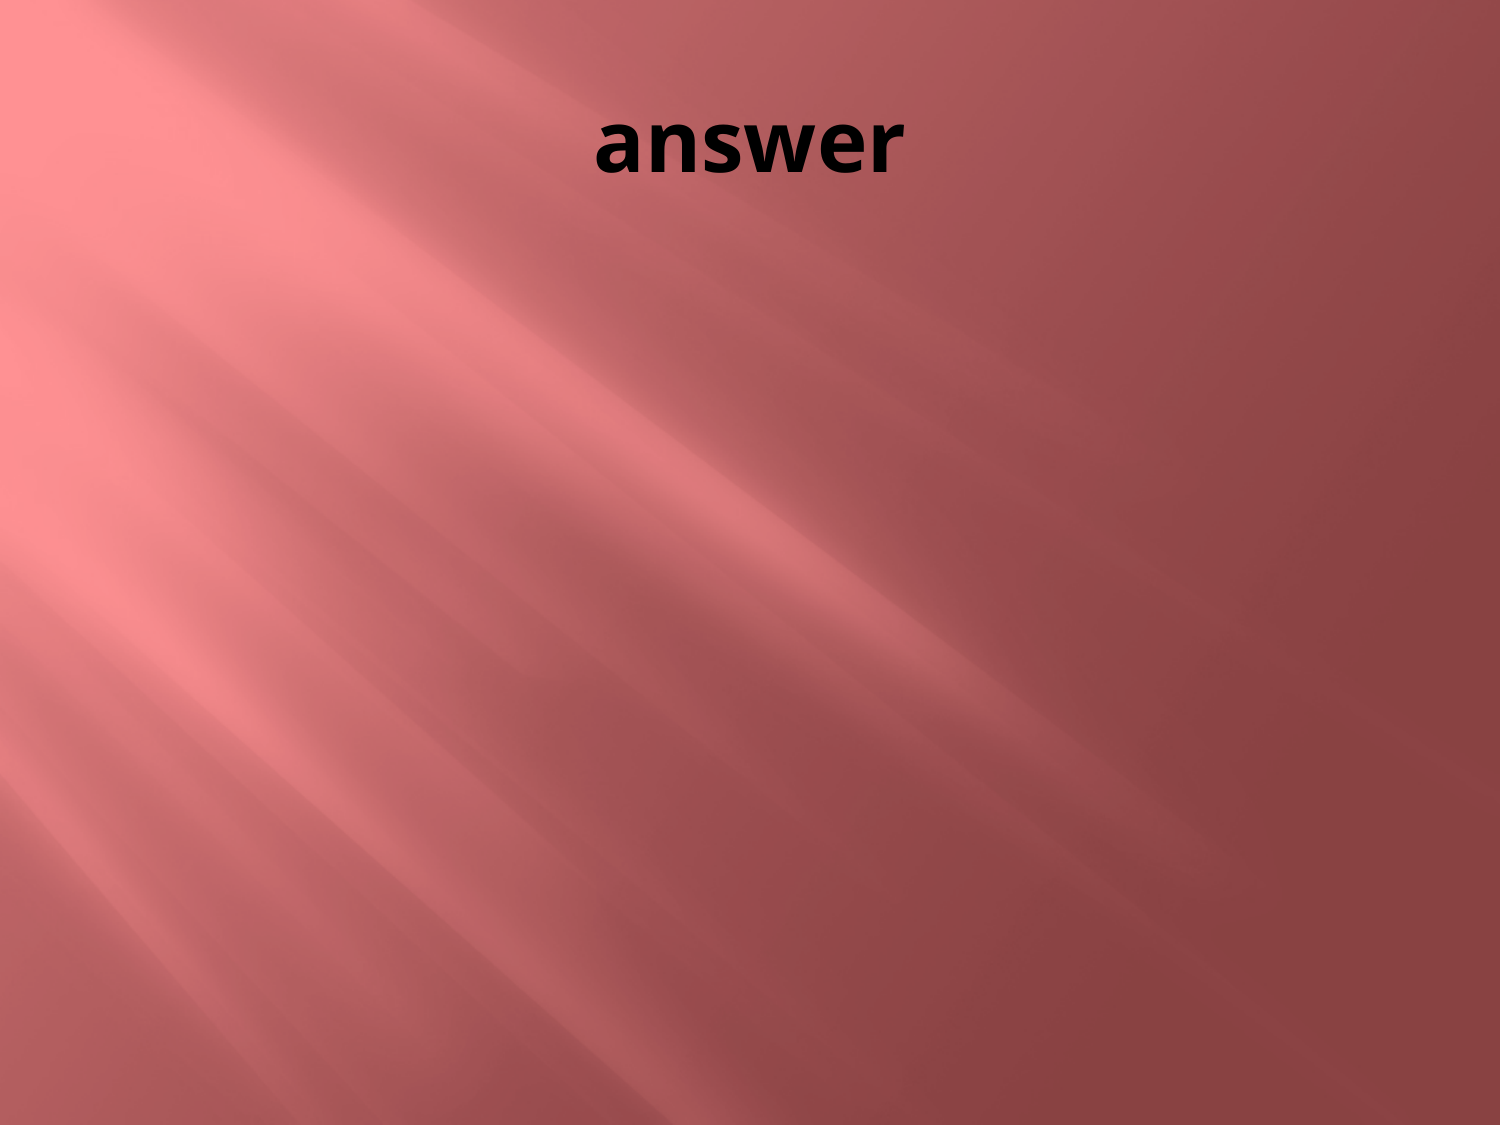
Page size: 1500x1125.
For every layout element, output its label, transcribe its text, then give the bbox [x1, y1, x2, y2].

title answer [75, 45, 1425, 233]
